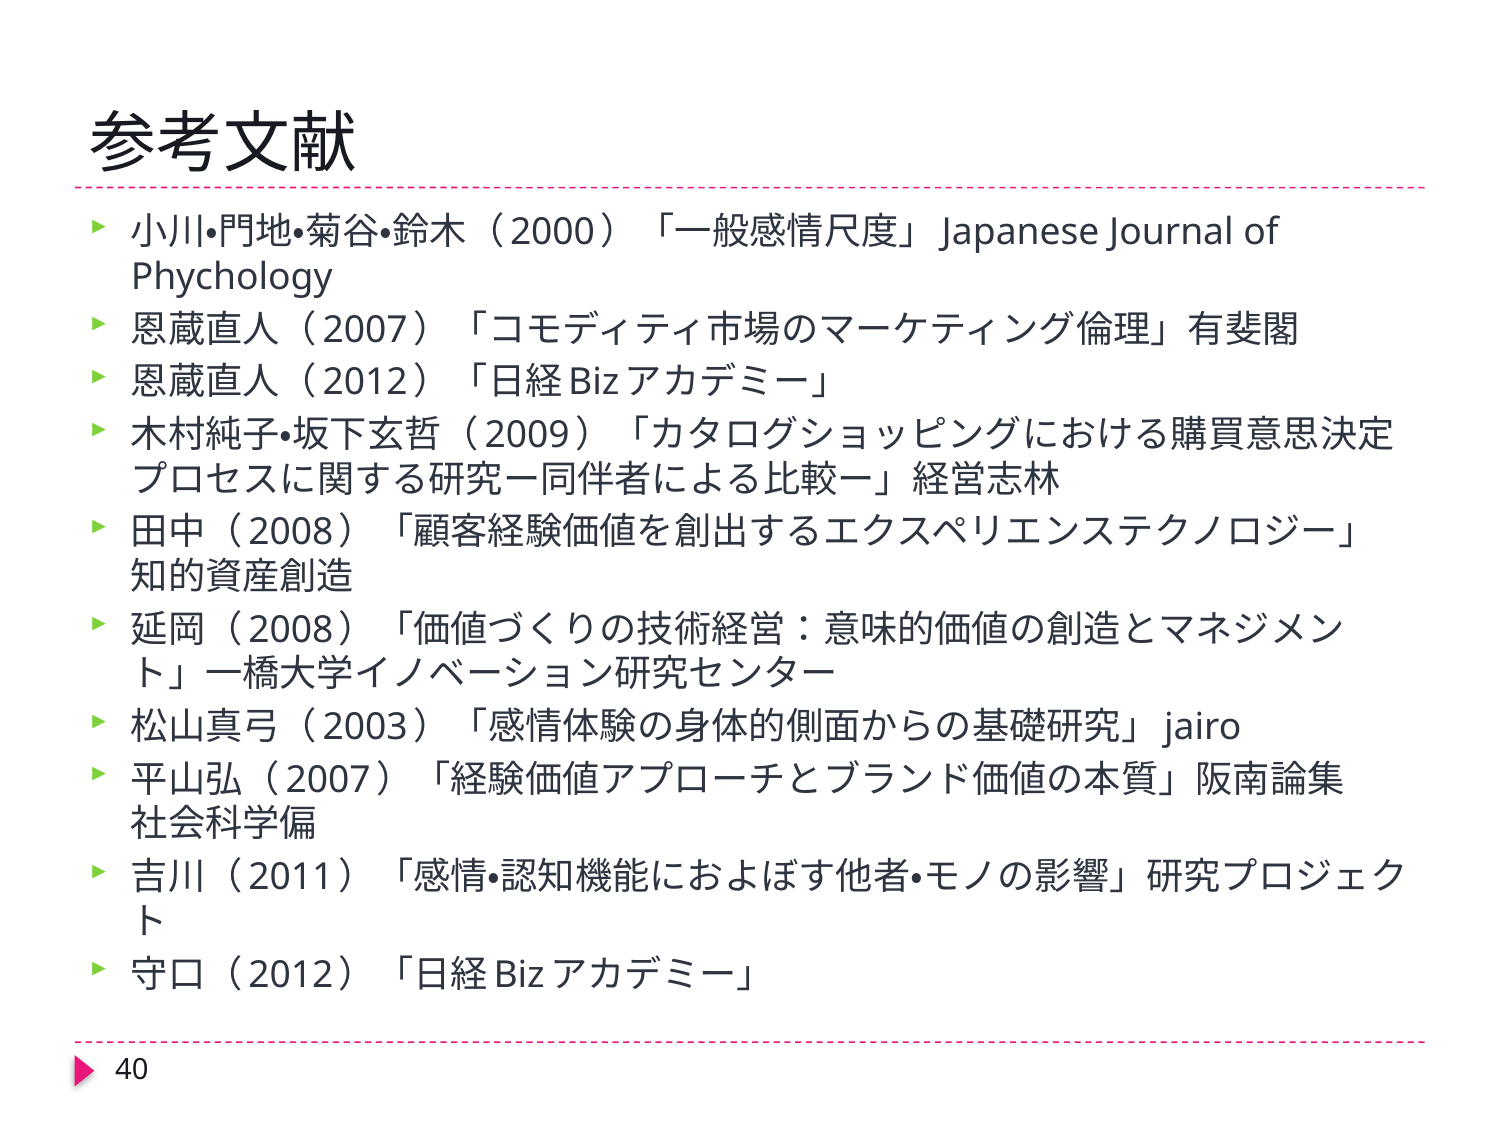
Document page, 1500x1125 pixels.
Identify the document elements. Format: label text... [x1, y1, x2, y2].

slide_number 40 [100, 1042, 426, 1103]
title 参考文献 [75, 24, 1425, 188]
list 小川・門地・菊谷・鈴木（2000）「一般感情尺度」Japanese Journal of Phychology 恩蔵直人（2007）「コモディティ市場のマーケティング倫理」有斐閣 恩蔵直人（2012）「日経Bizアカデミー」 木村純子・坂下玄哲（2009）「カタログショッピングにおける購買意思決定プロセスに関する研究ー同伴者による比較ー」経営志林 田中（2008）「顧客経験価値を創出するエクスペリエンステクノロジー」知的資産創造 延岡（2008）「価値づくりの技術経営：意味的価値の創造とマネジメント」一橋大学イノベーション研究センター 松山真弓（2003）「感情体験の身体的側面からの基礎研究」jairo 平山弘（2007）「経験価値アプローチとブランド価値の本質」阪南論集 社会科学偏 吉川（2011）「感情・認知機能におよぼす他者・モノの影響」研究プロジェクト 守口（2012）「日経Bizアカデミー」 [75, 200, 1425, 1010]
